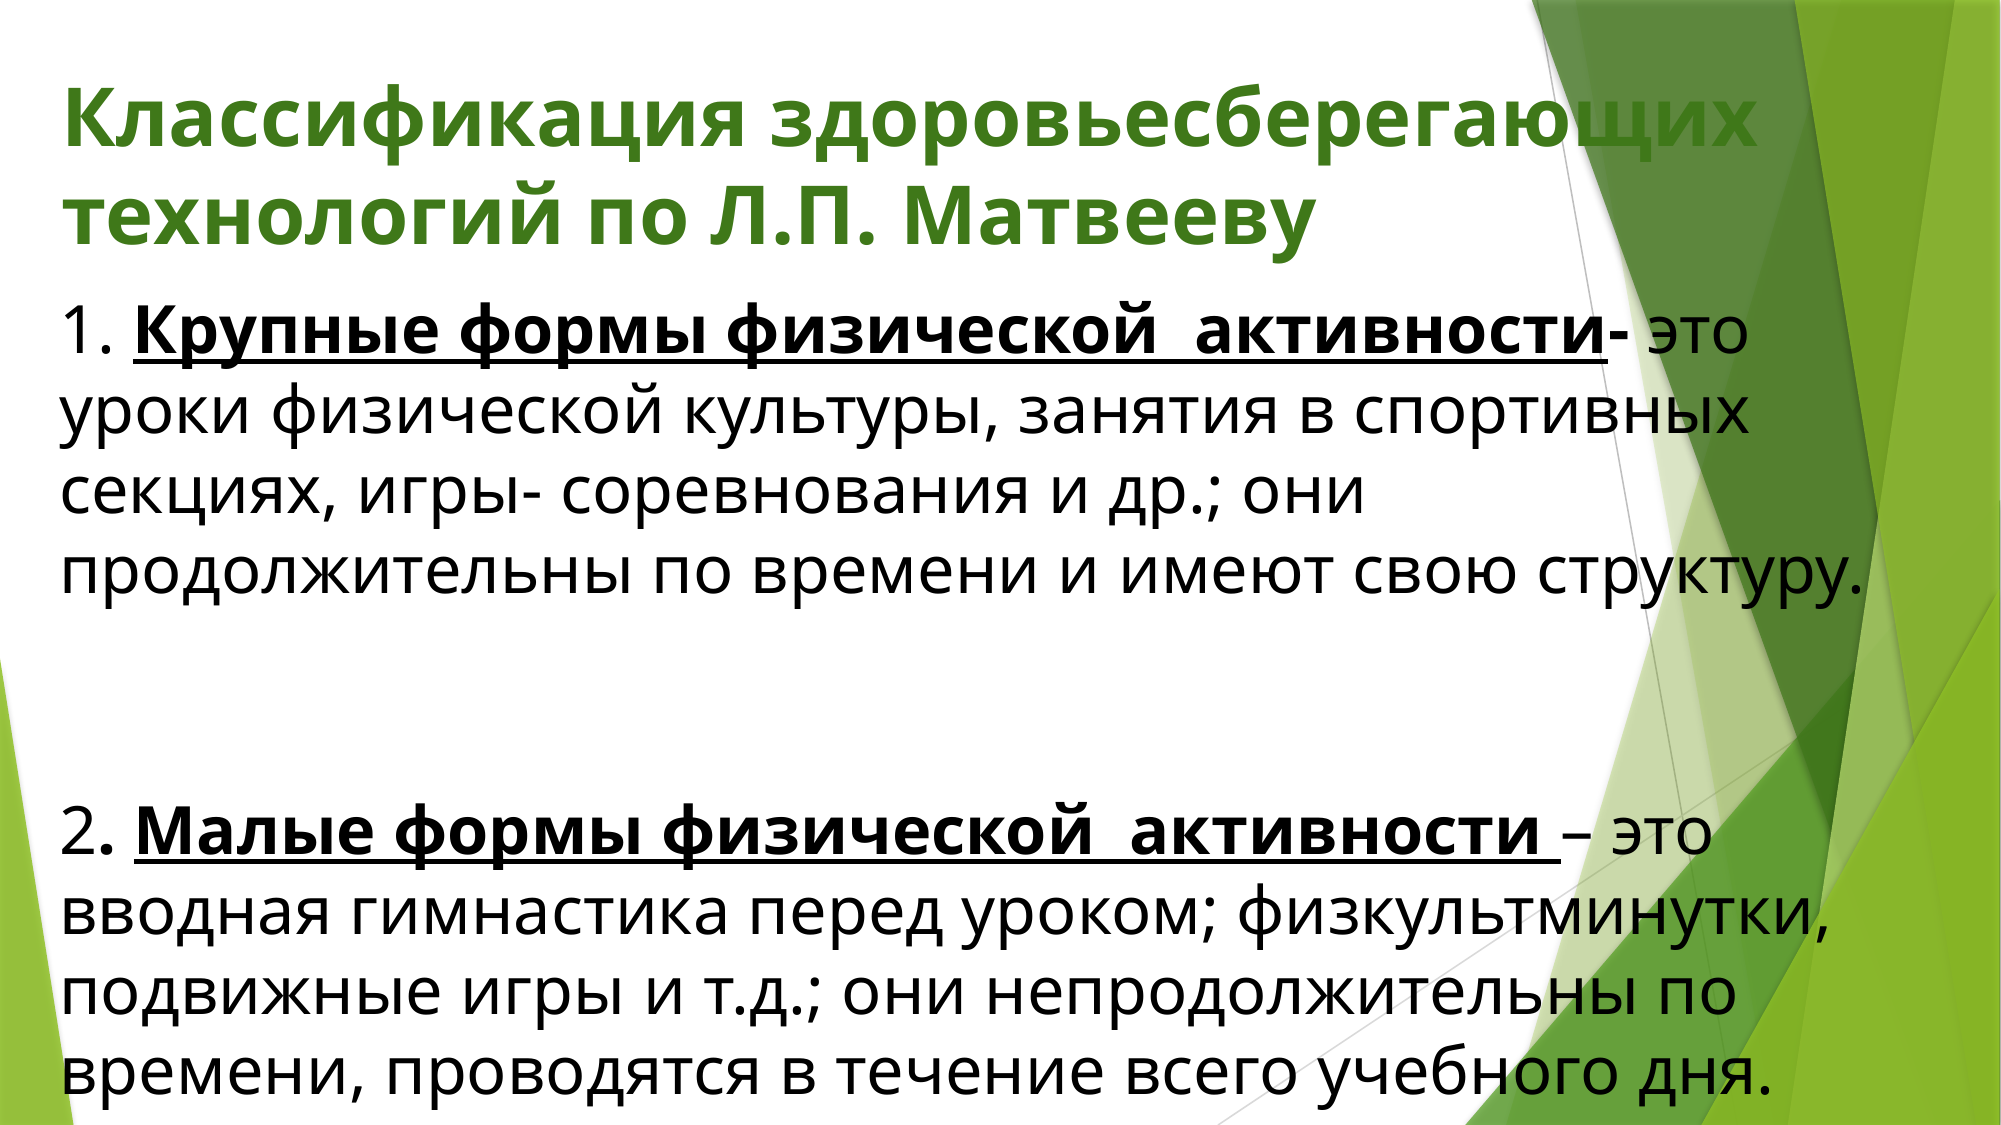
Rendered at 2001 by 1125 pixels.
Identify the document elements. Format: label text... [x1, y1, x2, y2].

list 1. Крупные формы физической активности- это уроки физической культуры, занятия в спортивных секциях, игры- соревнования и др.; они продолжительны по времени и имеют свою структуру. 2. Малые формы физической активности – это вводная гимнастика перед уроком; физкультминутки, подвижные игры и т.д.; они непродолжительны по времени, проводятся в течение всего учебного дня. [44, 329, 1938, 1065]
title Классификация здоровьесберегающих технологий по Л.П. Матвееву [46, 24, 1839, 302]
